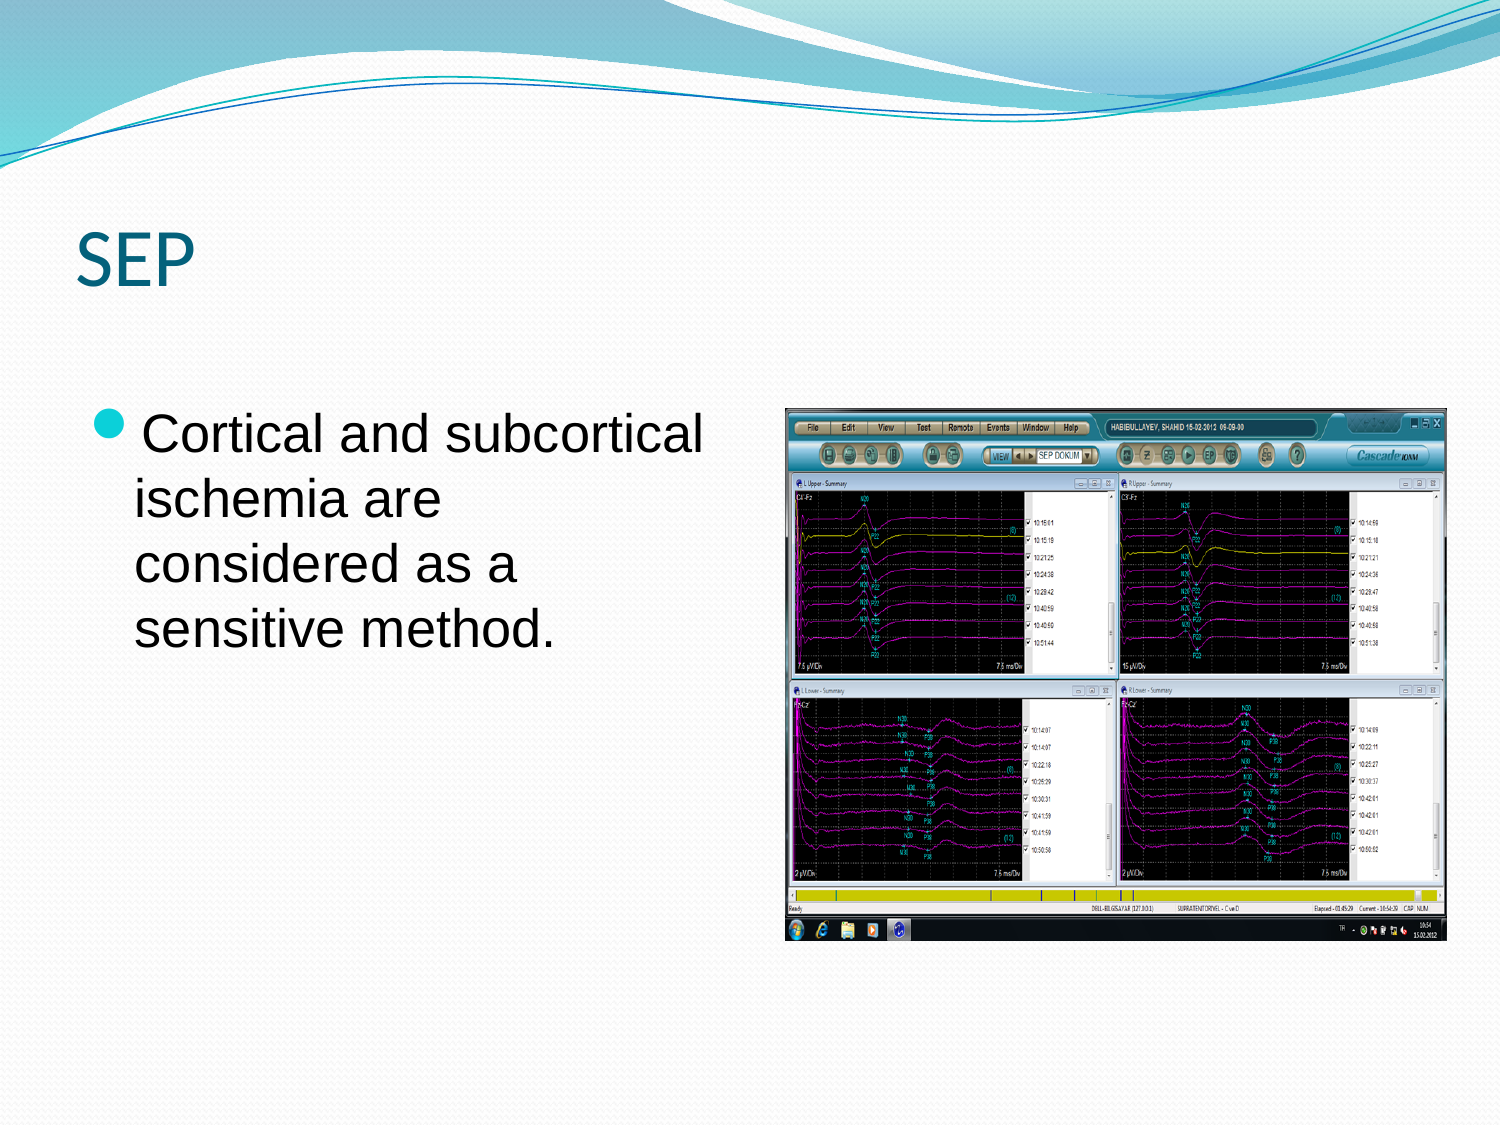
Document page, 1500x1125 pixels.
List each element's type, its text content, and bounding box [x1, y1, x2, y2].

title SEP [75, 115, 1425, 303]
list Cortical and subcortical ischemia are considered as a sensitive method. [75, 314, 738, 1043]
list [785, 408, 1448, 941]
